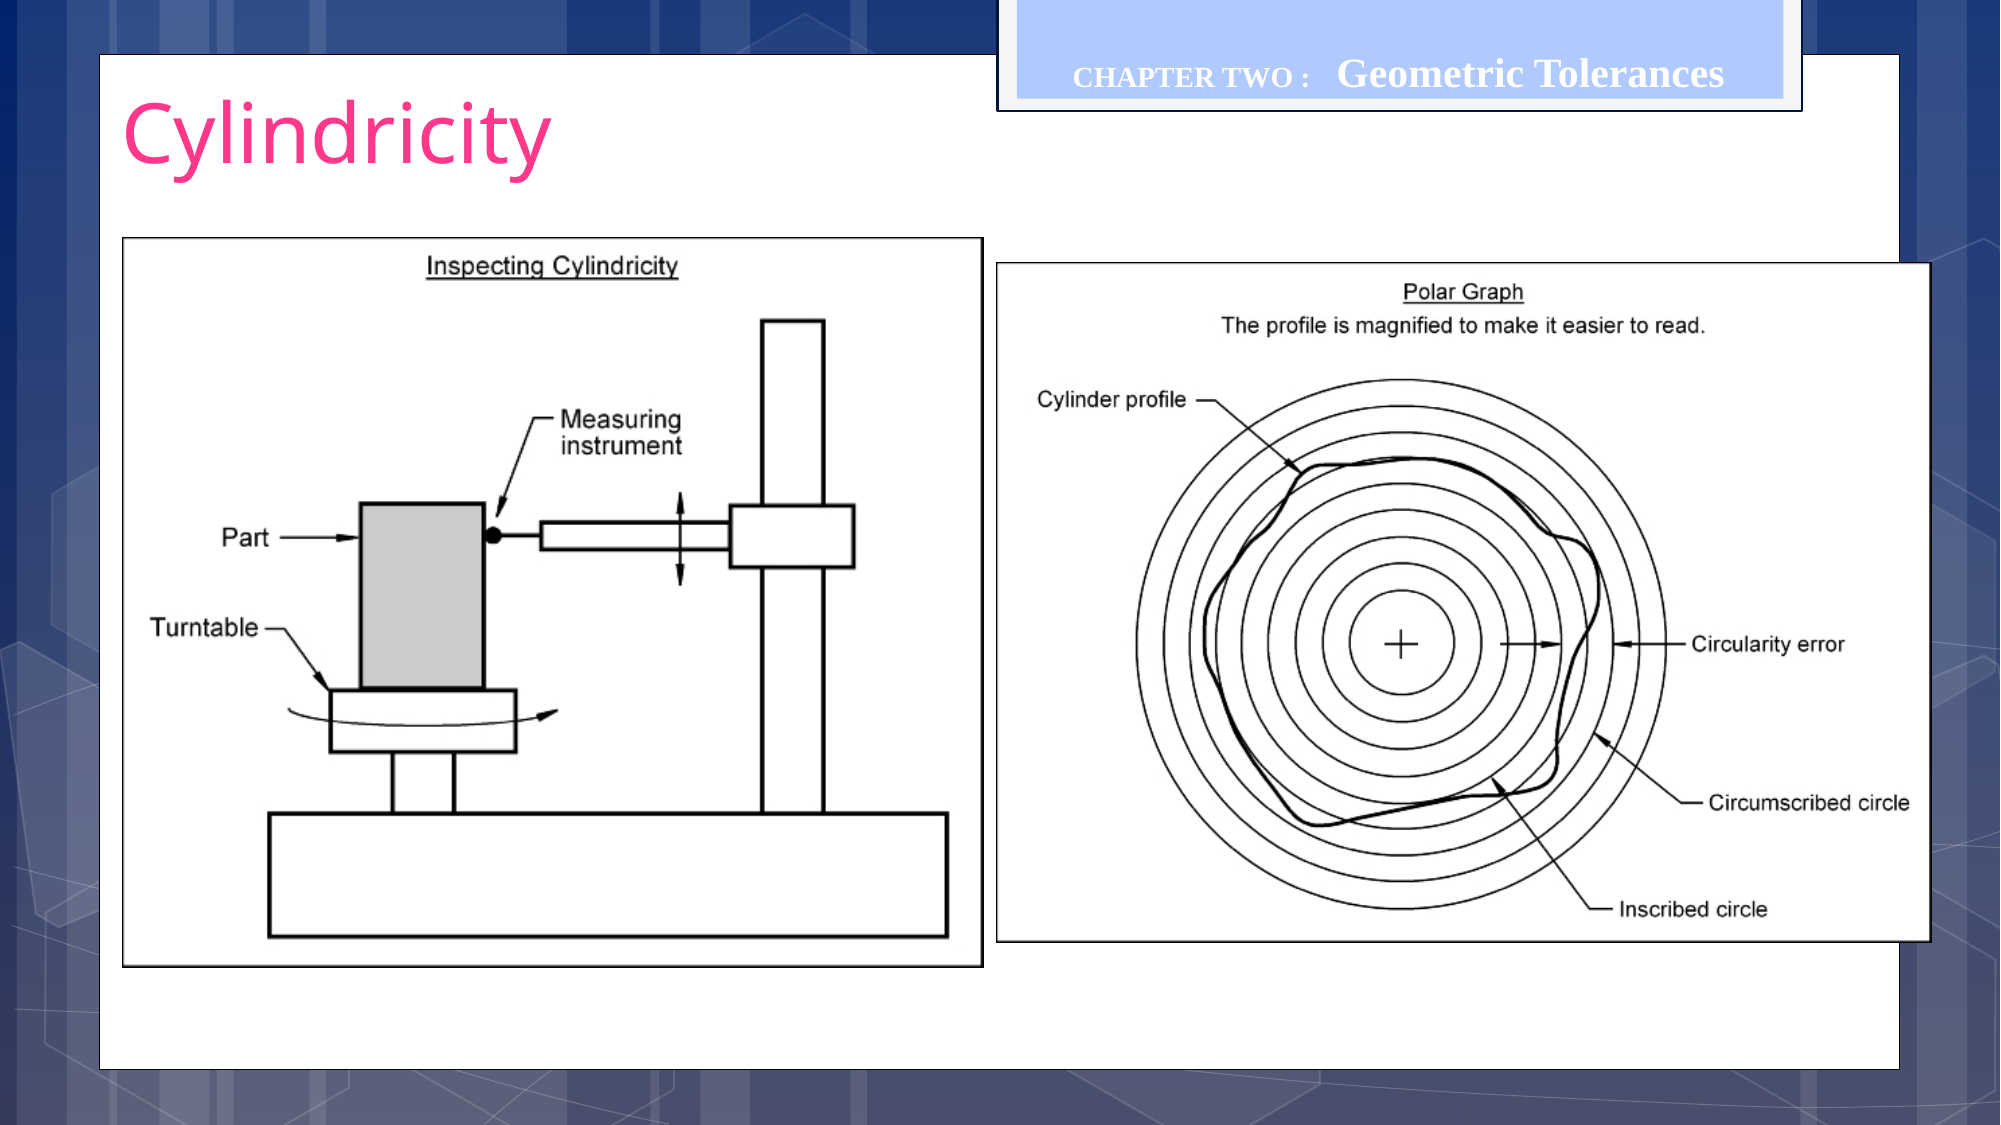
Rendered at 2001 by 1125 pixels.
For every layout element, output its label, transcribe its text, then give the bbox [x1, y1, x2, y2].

text_box CHAPTER TWO : Geometric Tolerances [940, 0, 1858, 110]
title Cylindricity [106, 0, 688, 188]
picture [995, 261, 1932, 943]
picture [122, 237, 984, 968]
